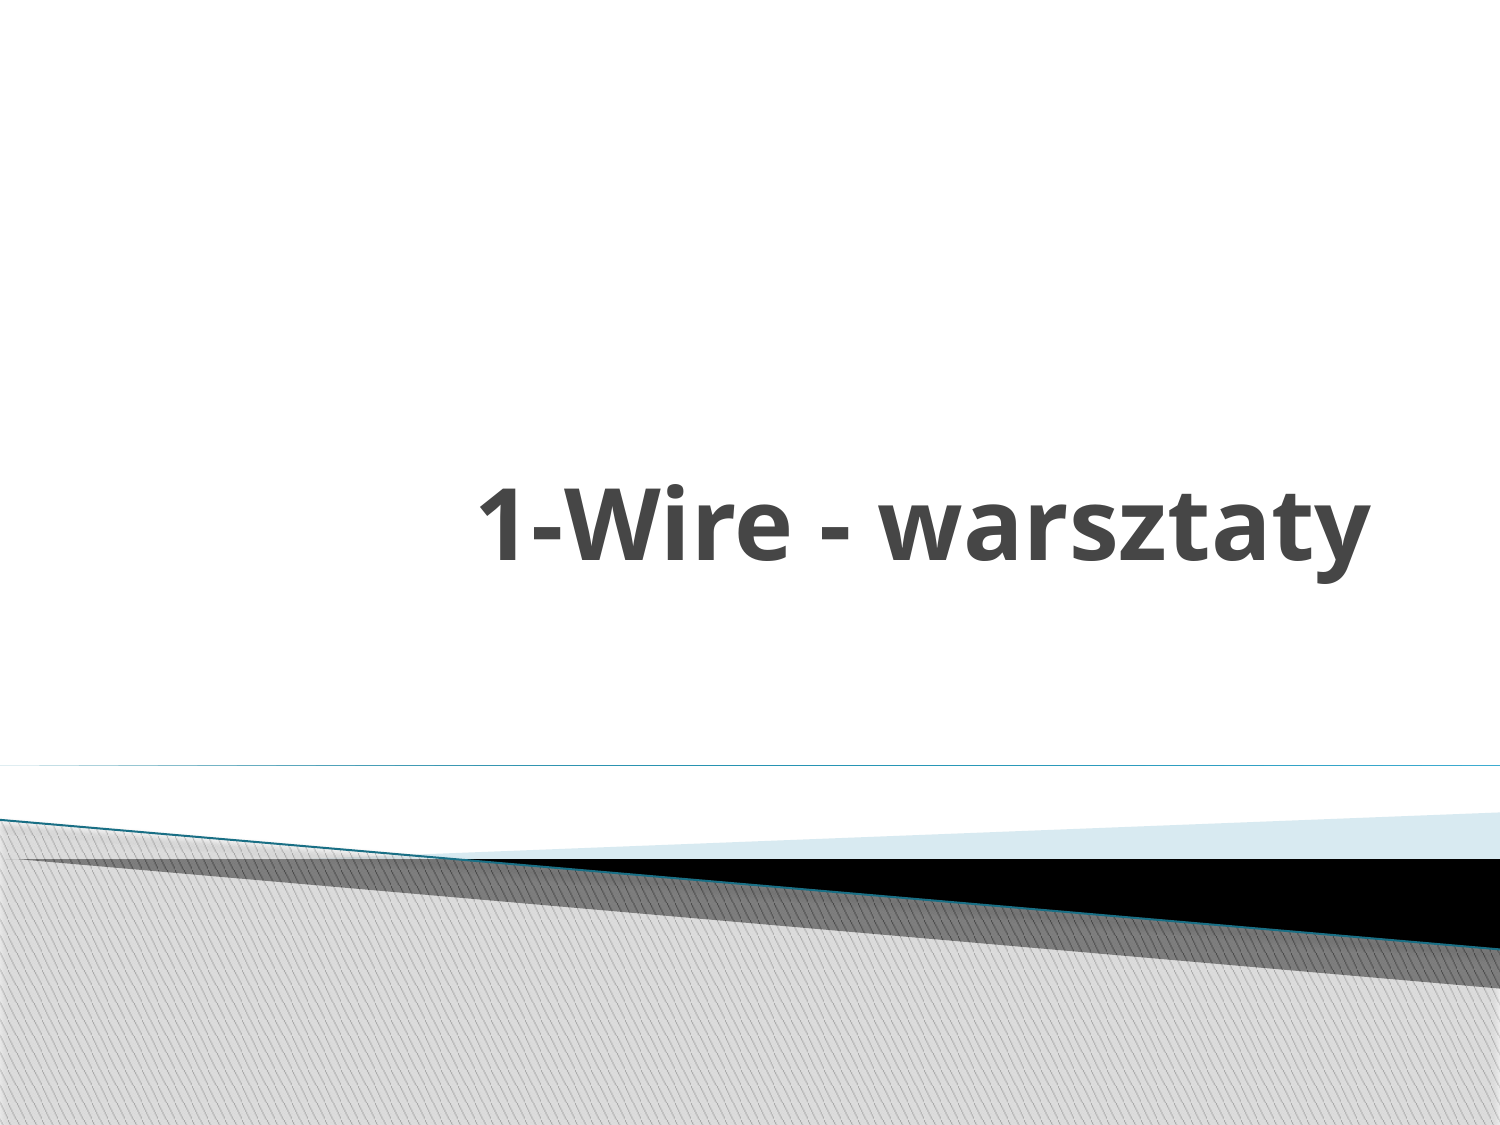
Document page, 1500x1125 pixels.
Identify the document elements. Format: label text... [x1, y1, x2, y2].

picture [5, 859, 1500, 989]
title 1-Wire - warsztaty [112, 287, 1388, 588]
